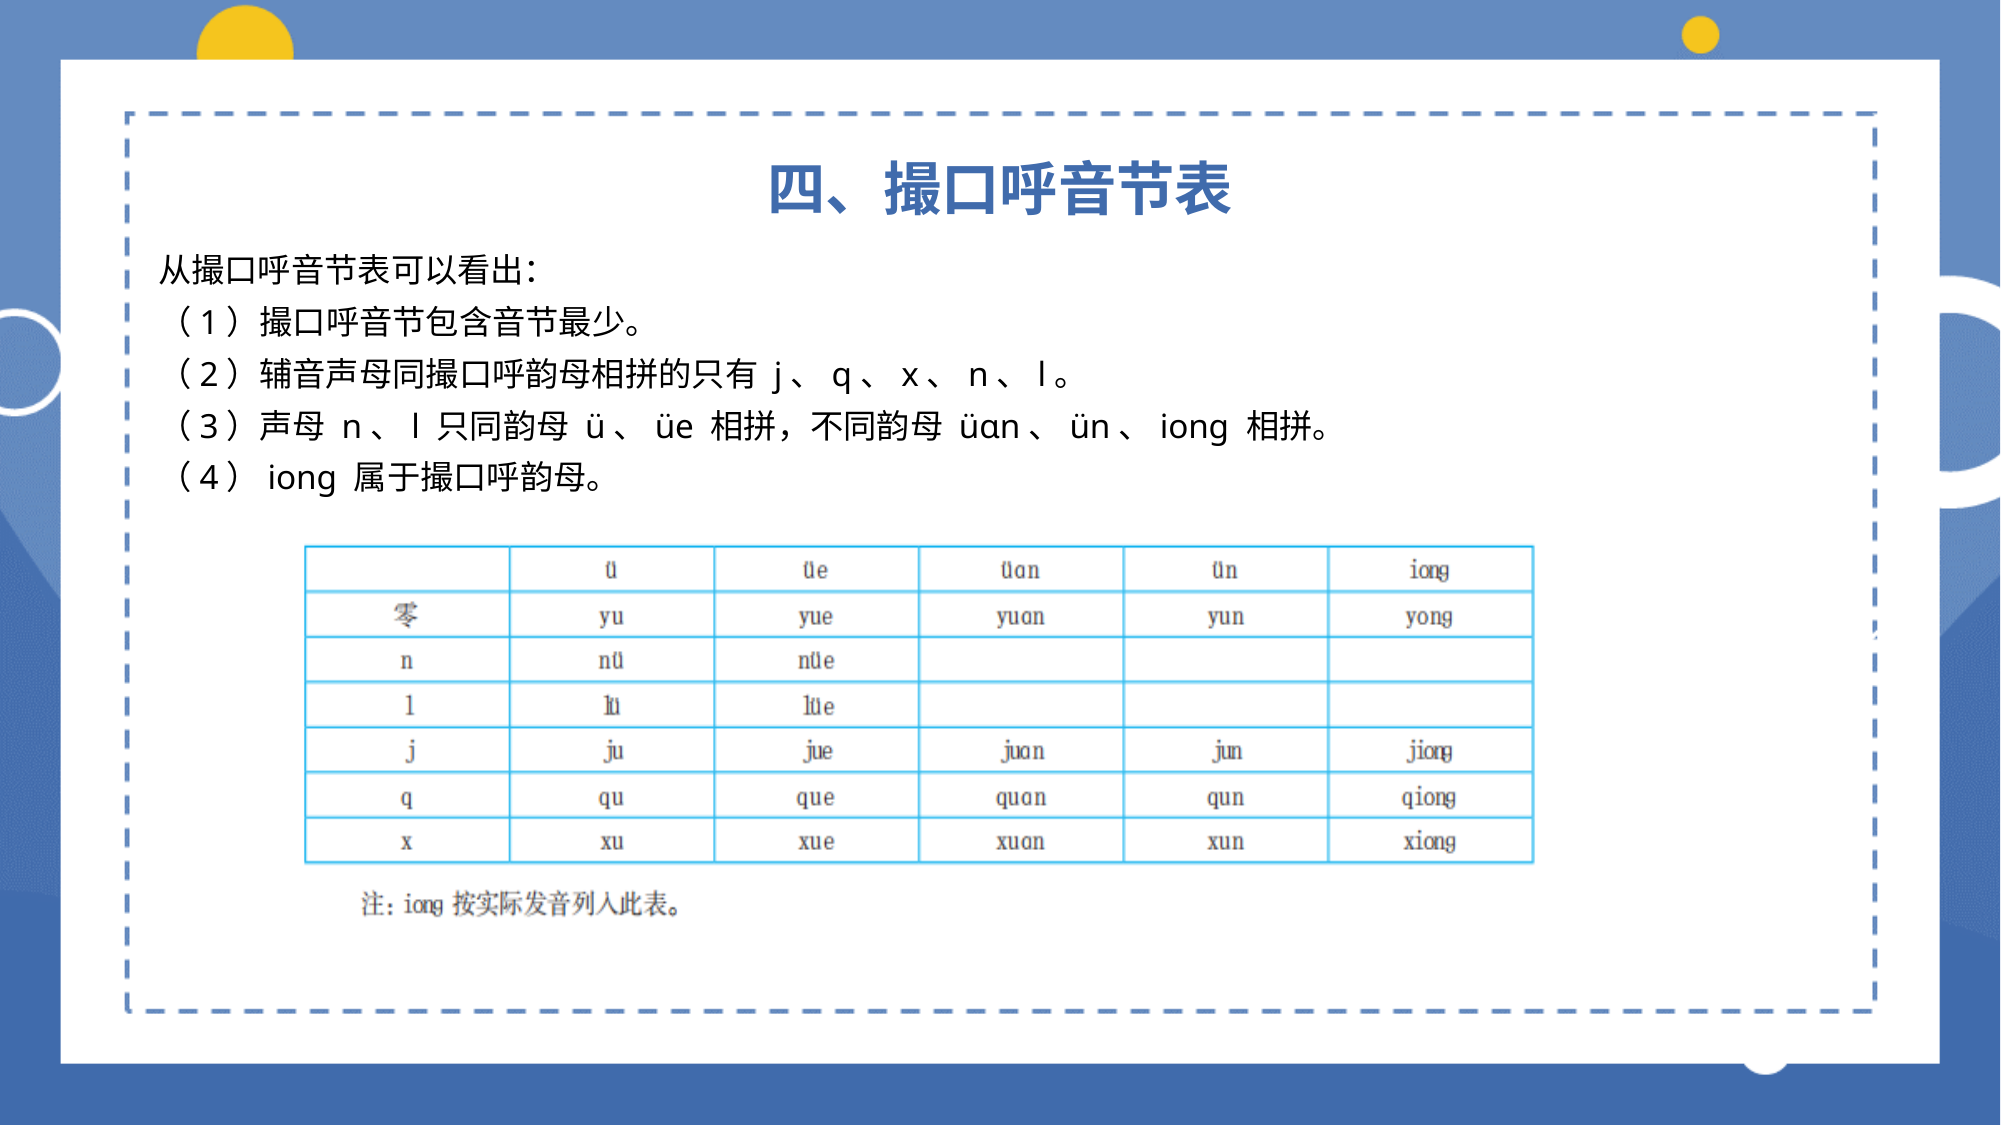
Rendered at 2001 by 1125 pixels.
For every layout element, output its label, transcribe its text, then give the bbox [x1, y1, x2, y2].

picture [0, 0, 2001, 1125]
text_box 四、撮口呼音节表 [752, 144, 1248, 229]
text_box 从撮口呼音节表可以看出： （1）撮口呼音节包含音节最少。 （2）辅音声母同撮口呼韵母相拼的只有 j、q、x、n、l。 （3）声母 n、l 只同韵母 ü、üe 相拼，不同韵母 üɑn、ün、ionɡ 相拼。 （4）ionɡ 属于撮口呼韵母。 [143, 229, 1824, 504]
